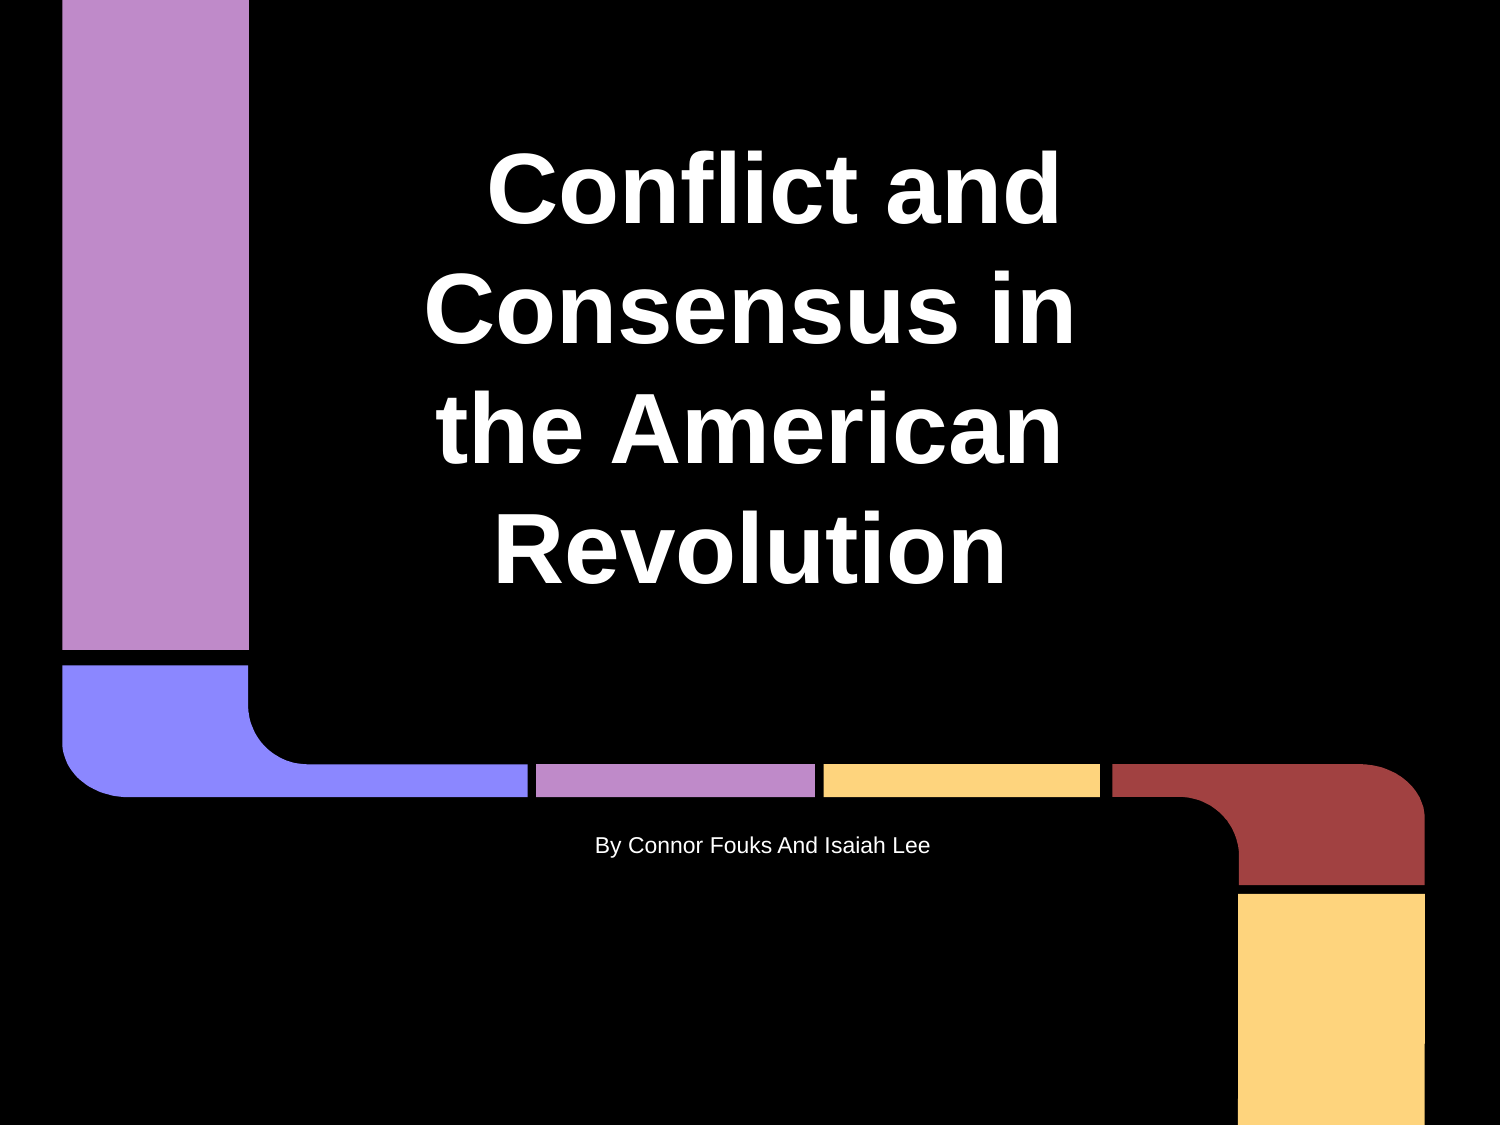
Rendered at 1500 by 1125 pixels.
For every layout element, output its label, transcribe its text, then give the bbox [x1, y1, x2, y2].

title Conflict and Consensus in the American Revolution [364, 127, 1137, 619]
subtitle By Connor Fouks And Isaiah Lee [364, 816, 1137, 962]
